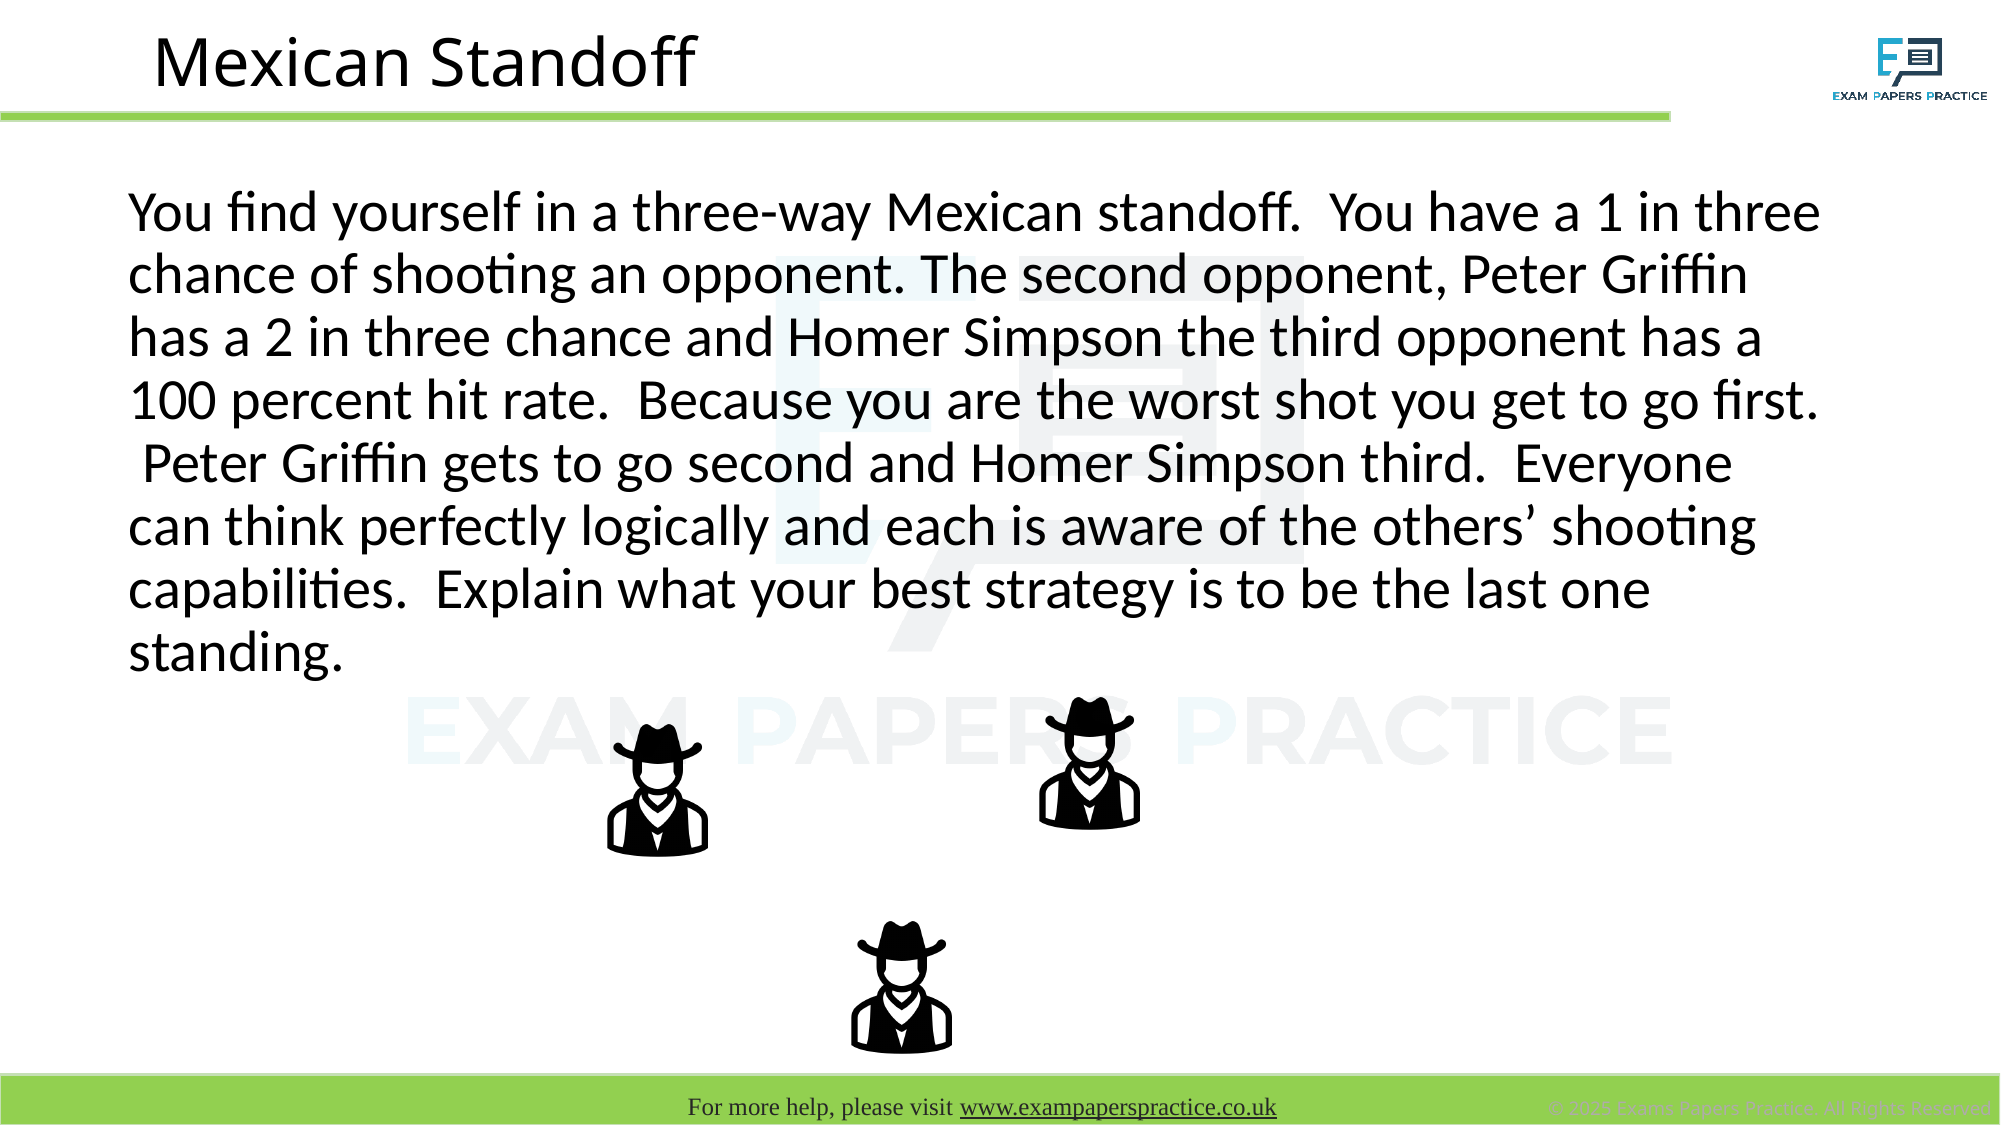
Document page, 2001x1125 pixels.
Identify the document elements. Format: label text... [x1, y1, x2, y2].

list You find yourself in a three-way Mexican standoff. You have a 1 in three chance of shooting an opponent. The second opponent, Peter Griffin has a 2 in three chance and Homer Simpson the third opponent has a 100 percent hit rate. Because you are the worst shot you get to go first. Peter Griffin gets to go second and Homer Simpson third. Everyone can think perfectly logically and each is aware of the others’ shooting capabilities. Explain what your best strategy is to be the last one standing. [113, 173, 1839, 887]
picture [582, 718, 733, 869]
title Mexican Standoff [137, 59, 1863, 70]
picture [1014, 691, 1165, 842]
picture [826, 915, 977, 1066]
